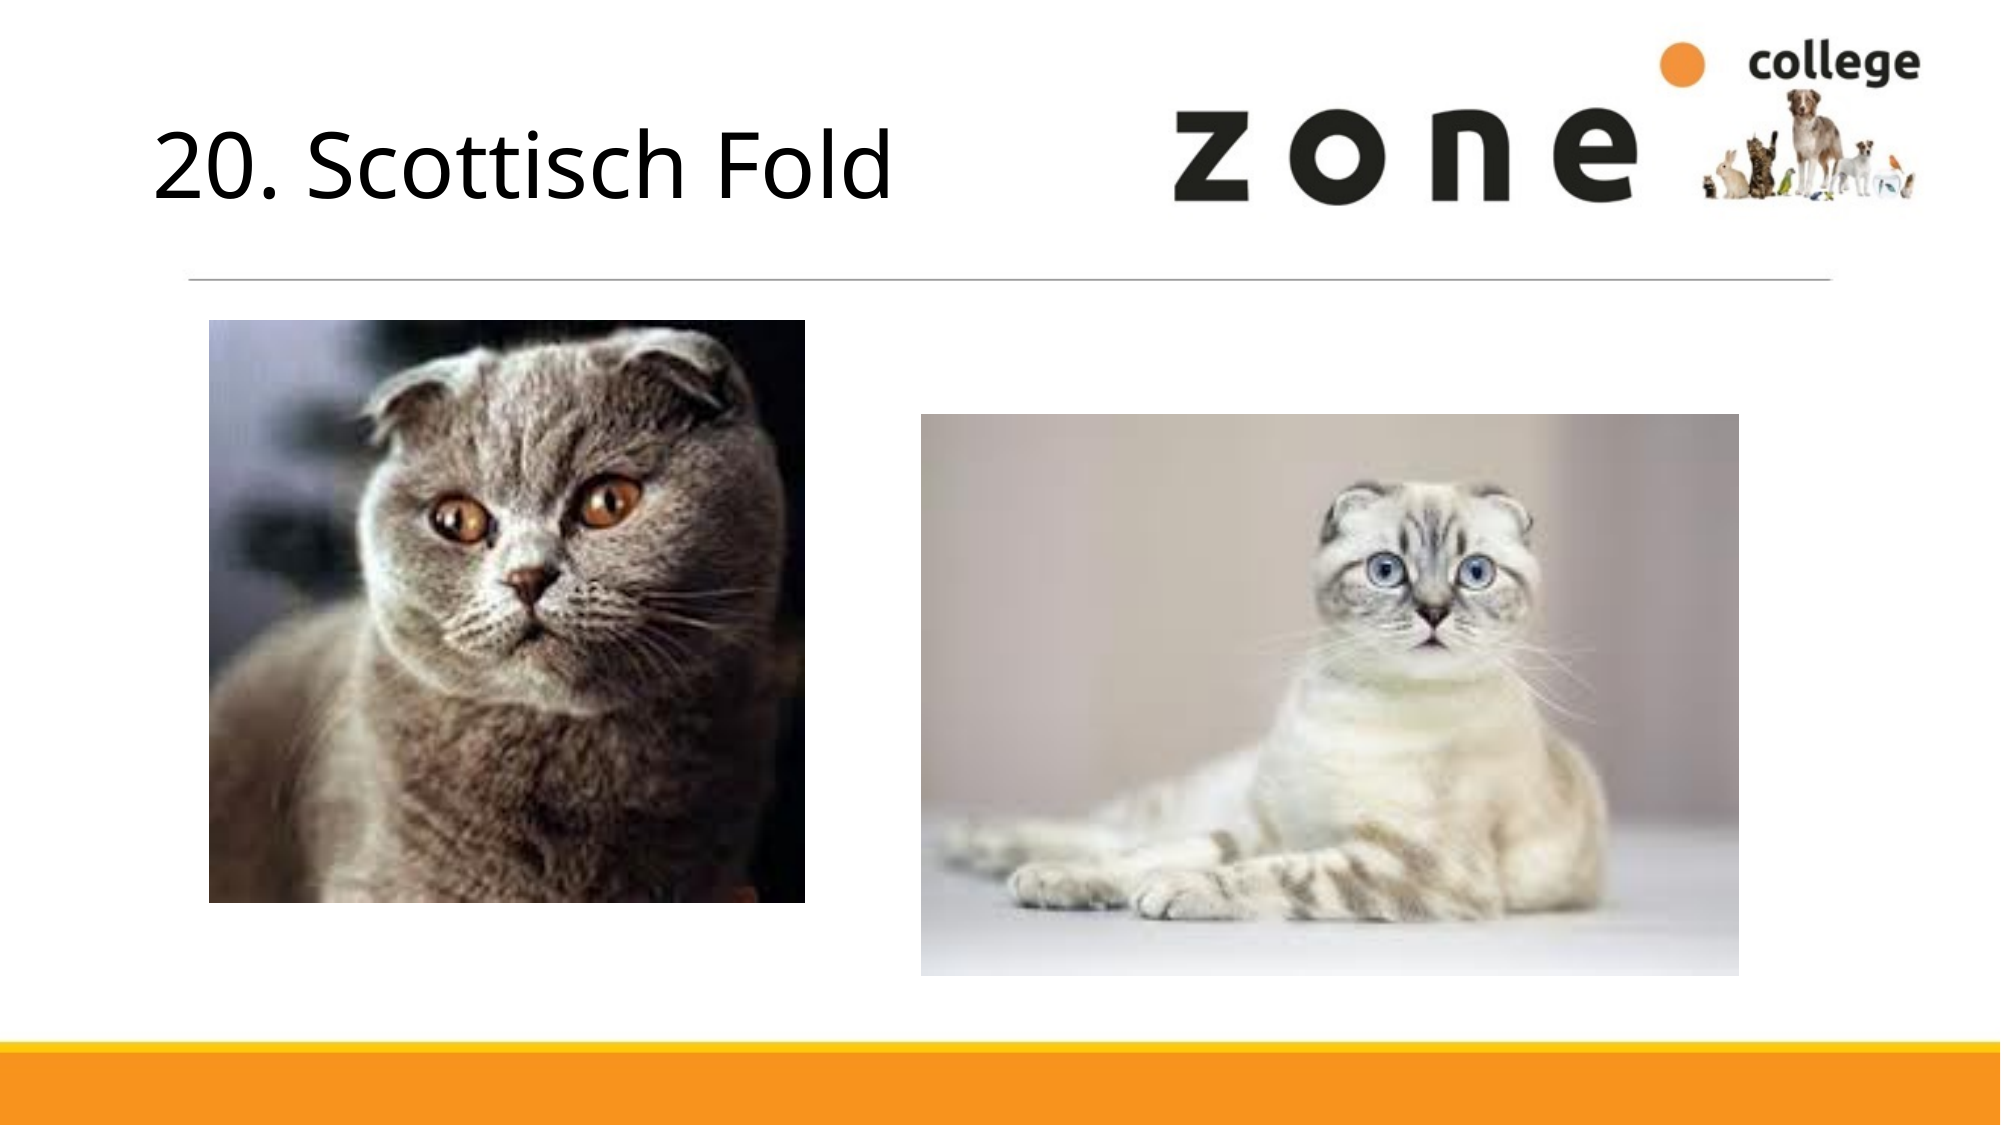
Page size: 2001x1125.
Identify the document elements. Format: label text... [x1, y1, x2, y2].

picture [0, 0, 2001, 1125]
title 20. Scottisch Fold [137, 59, 1863, 278]
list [209, 320, 805, 903]
